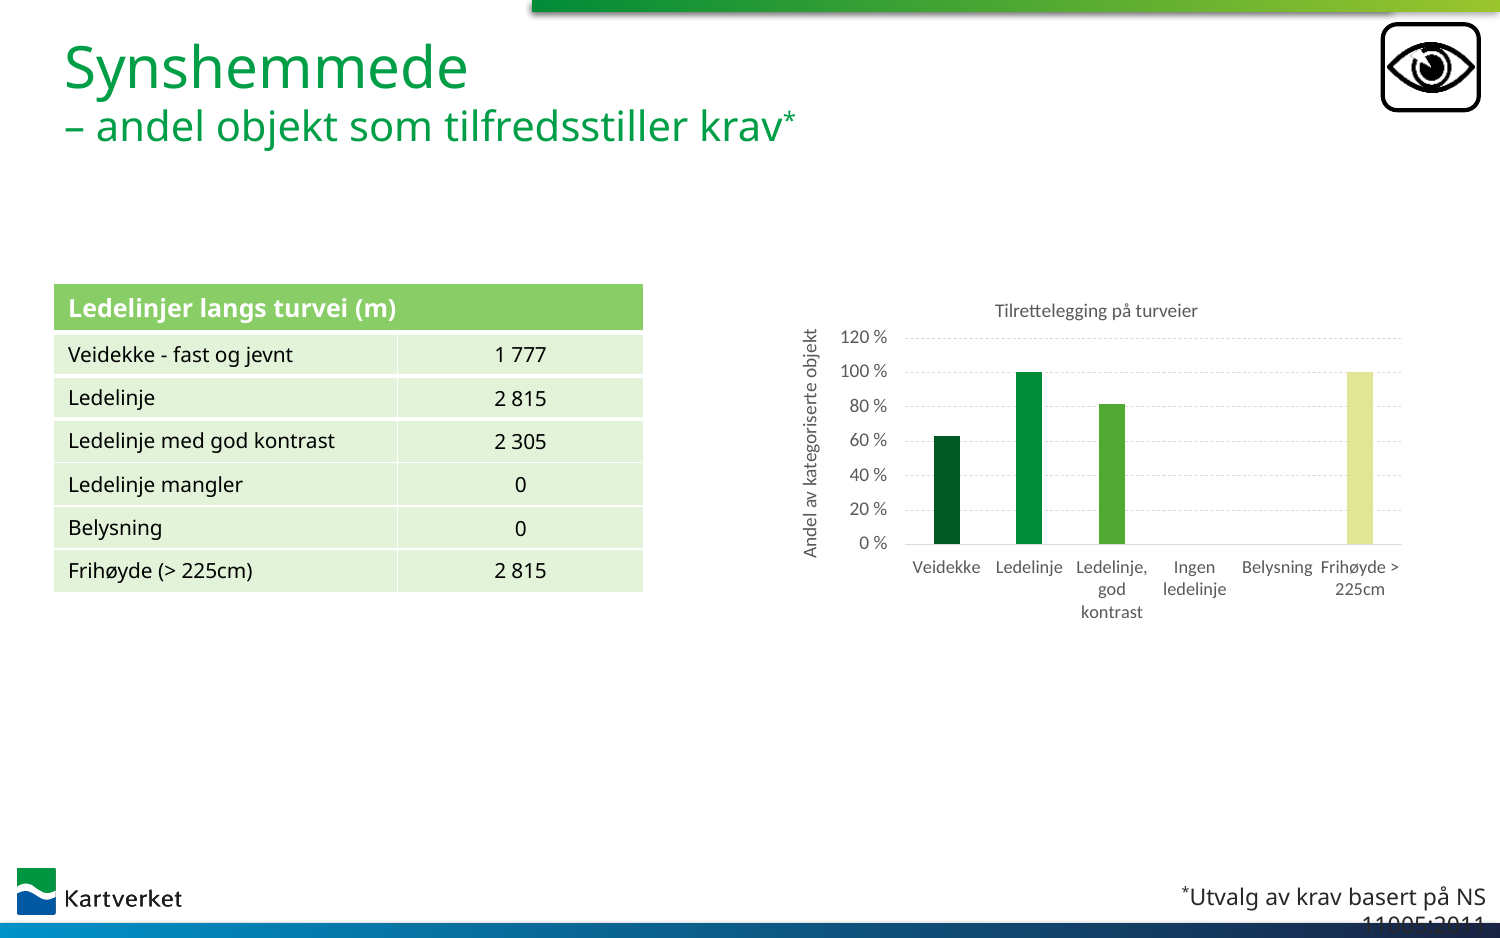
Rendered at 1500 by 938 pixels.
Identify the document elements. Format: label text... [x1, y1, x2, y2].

table_cell 2 815 [398, 378, 643, 417]
table_cell 1 777 [398, 335, 643, 374]
table_cell 0 [398, 507, 643, 548]
table_cell Frihøyde (> 225cm) [54, 550, 397, 592]
table_cell Veidekke - fast og jevnt [54, 335, 397, 374]
table_cell Ledelinje mangler [54, 463, 397, 505]
table_cell Ledelinje med god kontrast [54, 421, 397, 462]
table_cell Ledelinje [54, 378, 397, 417]
table_cell 0 [398, 463, 643, 505]
table_cell 2 305 [398, 421, 643, 462]
table_cell Belysning [54, 507, 397, 548]
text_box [1382, 24, 1480, 111]
picture [791, 291, 1402, 630]
text_box Synshemmede – andel objekt som tilfredsstiller krav* [49, 24, 1431, 158]
table_header Ledelinjer langs turvei (m) [54, 284, 643, 330]
table_cell 2 815 [398, 550, 643, 592]
text_box *Utvalg av krav basert på NS 11005:2011 [1068, 873, 1500, 938]
